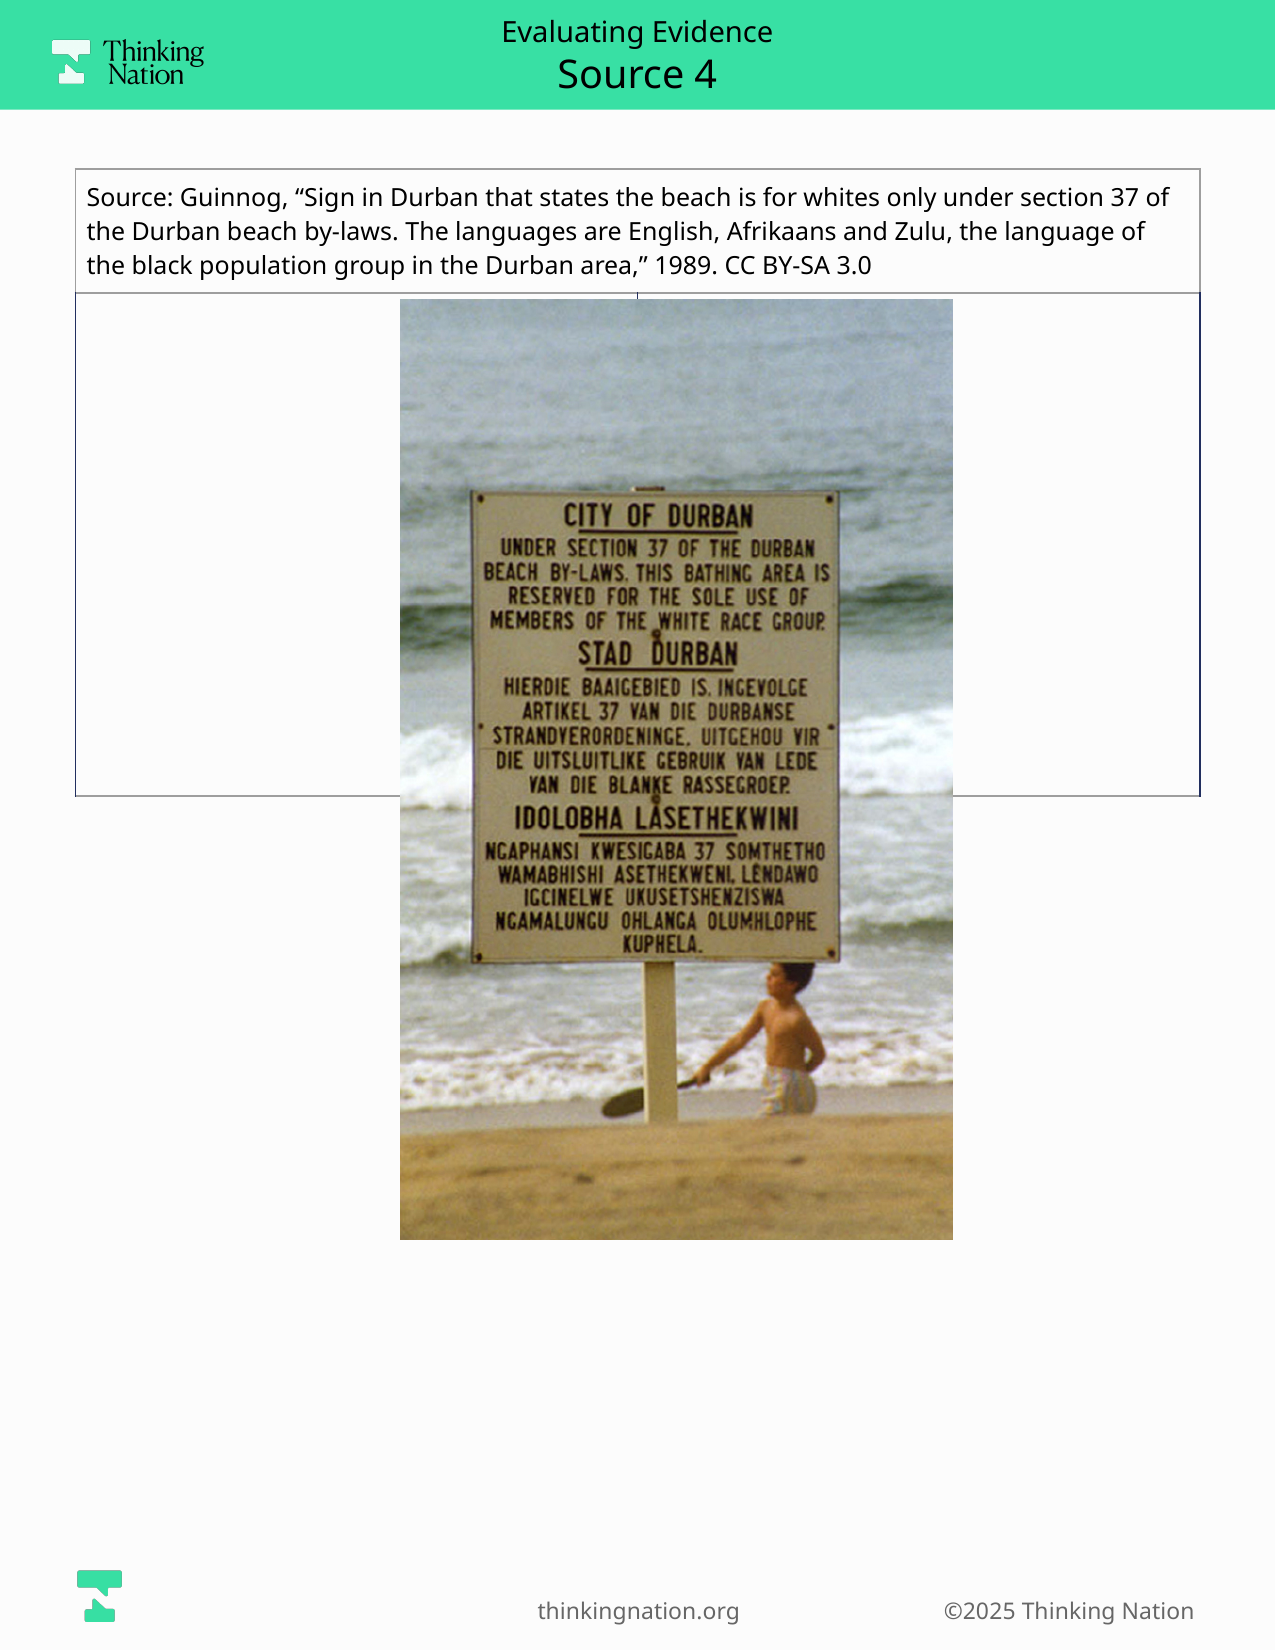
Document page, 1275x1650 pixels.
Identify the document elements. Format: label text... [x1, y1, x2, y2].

picture [400, 298, 953, 1240]
table_cell [76, 294, 637, 795]
text_box thinkingnation.org [488, 1580, 790, 1632]
table_header Source: Guinnog, “Sign in Durban that states the beach is for whites only under section 37 of the Durban beach by-laws. The languages are English, Afrikaans and Zulu, the language of the black population group in the Durban area,” 1989. CC BY-SA 3.0 [76, 170, 1199, 292]
picture [63, 1560, 135, 1632]
text_box ©2025 Thinking Nation [909, 1580, 1211, 1632]
picture [35, 25, 210, 98]
table_cell [638, 294, 1199, 795]
text_box Evaluating Evidence Source 4 [0, 0, 1275, 110]
